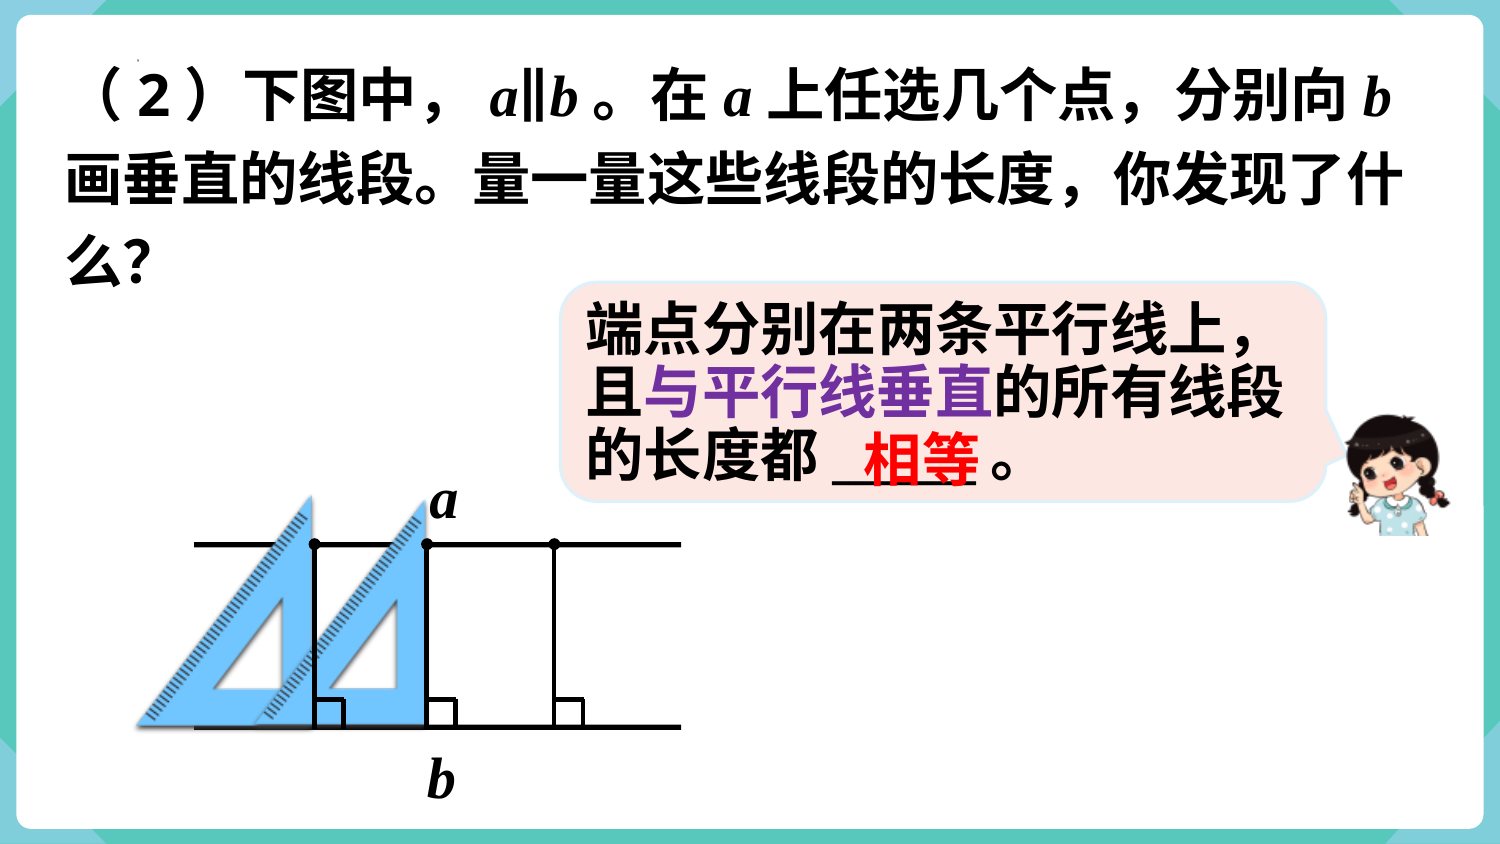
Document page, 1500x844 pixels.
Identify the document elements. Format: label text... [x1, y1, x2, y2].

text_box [194, 452, 682, 820]
picture [74, 440, 517, 787]
text_box （2）下图中，a∥b。在a上任选几个点，分别向b画垂直的线段。量一量这些线段的长度，你发现了什么？ [50, 34, 1452, 305]
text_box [315, 699, 344, 729]
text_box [426, 699, 457, 729]
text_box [560, 282, 1454, 536]
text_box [554, 699, 584, 729]
